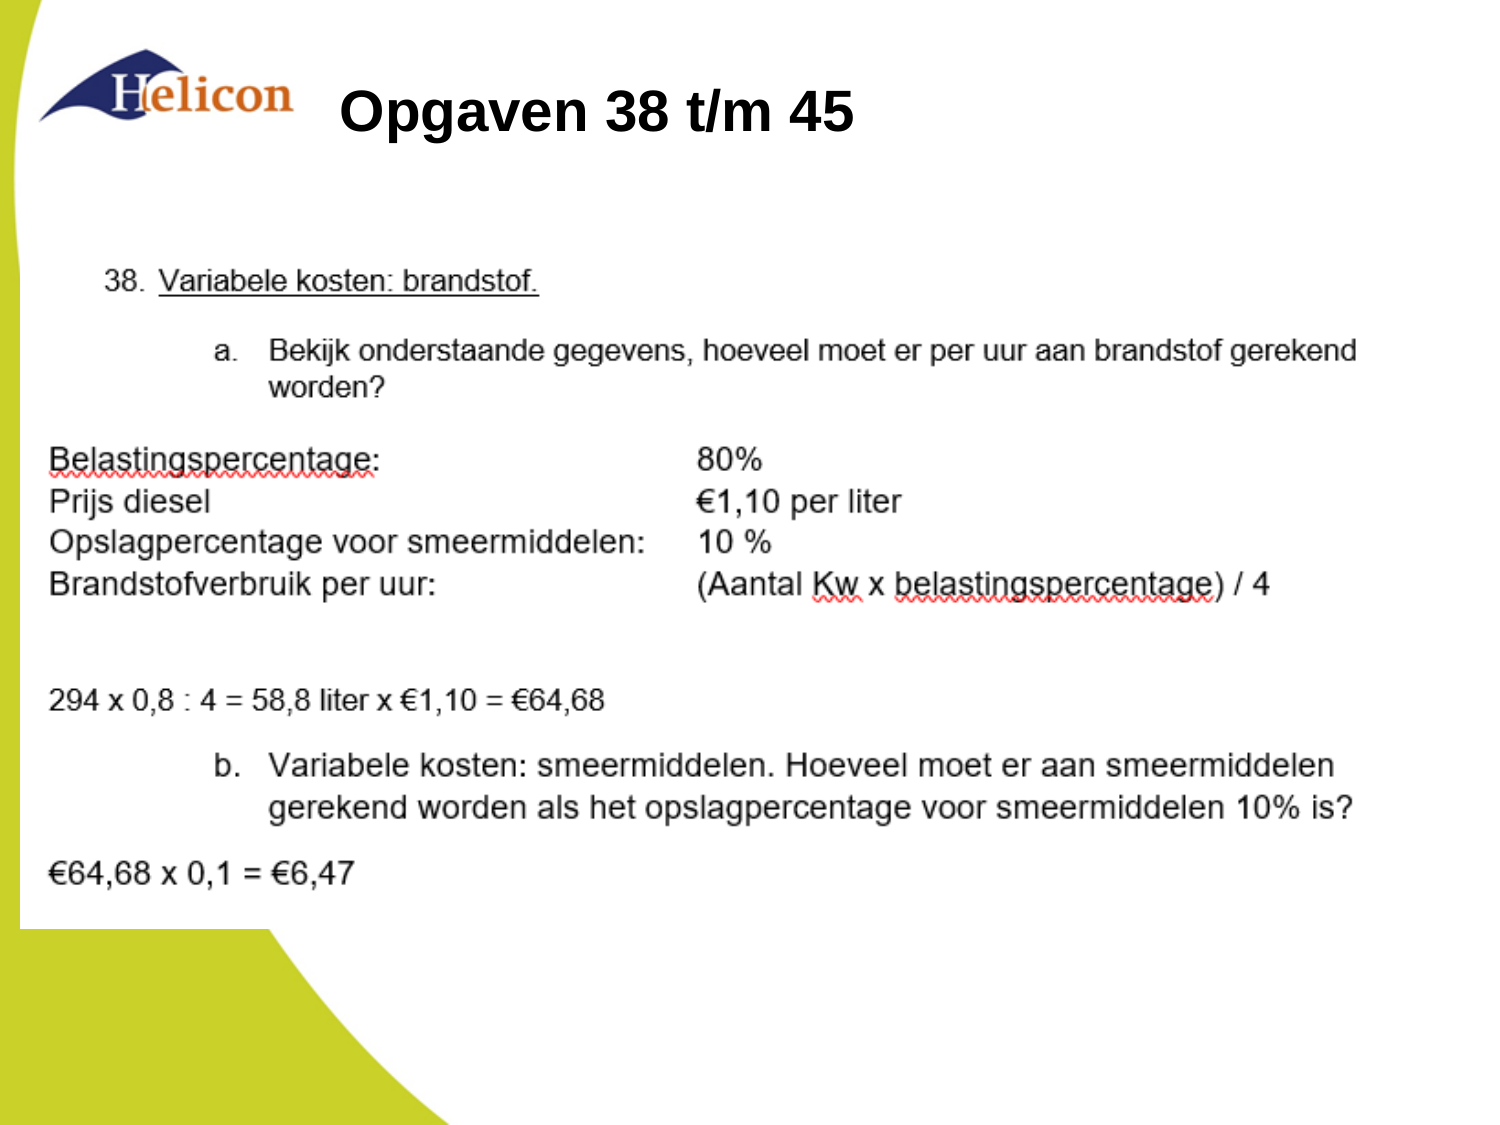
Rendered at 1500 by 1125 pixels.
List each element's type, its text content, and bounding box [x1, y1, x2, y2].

title Opgaven 38 t/m 45 [324, 54, 1415, 161]
picture [0, 0, 1500, 1125]
